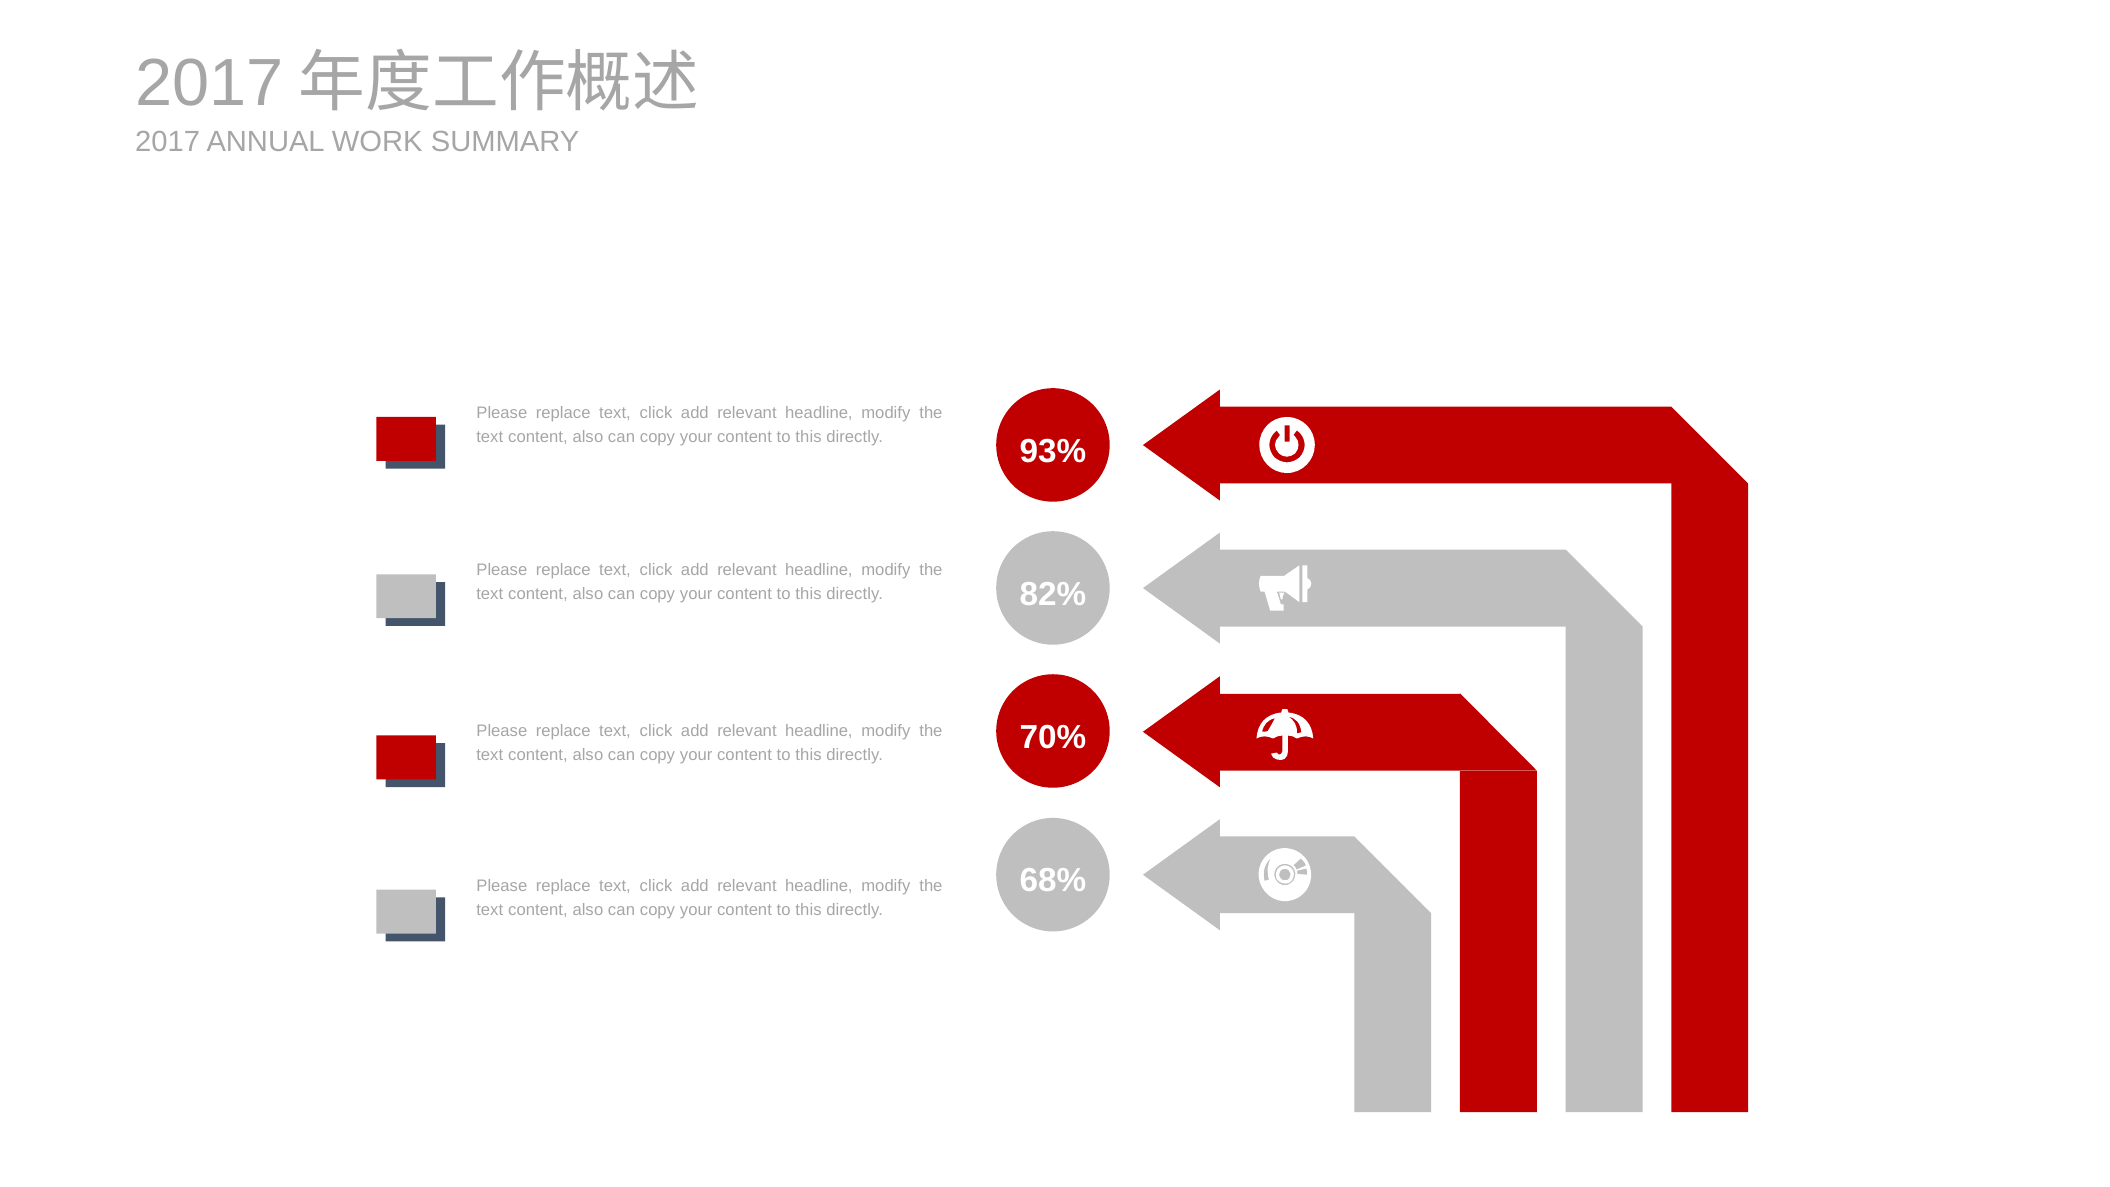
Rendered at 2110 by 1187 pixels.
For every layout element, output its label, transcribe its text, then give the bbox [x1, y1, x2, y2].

text_box Please replace text, click add relevant headline, modify the text content, also can copy your content to this directly. [461, 708, 959, 772]
text_box Please replace text, click add relevant headline, modify the text content, also can copy your content to this directly. [461, 390, 959, 453]
text_box Please replace text, click add relevant headline, modify the text content, also can copy your content to this directly. [461, 863, 959, 926]
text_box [376, 889, 446, 942]
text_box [1142, 819, 1432, 1112]
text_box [376, 416, 446, 469]
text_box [996, 817, 1110, 932]
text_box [376, 574, 446, 626]
text_box 2017 ANNUAL WORK SUMMARY [135, 122, 596, 158]
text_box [1142, 389, 1749, 1112]
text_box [996, 674, 1110, 788]
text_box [996, 531, 1110, 645]
text_box 2017年度工作概述 [135, 38, 783, 119]
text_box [376, 735, 446, 788]
text_box Please replace text, click add relevant headline, modify the text content, also can copy your content to this directly. [461, 547, 959, 611]
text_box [996, 388, 1110, 502]
